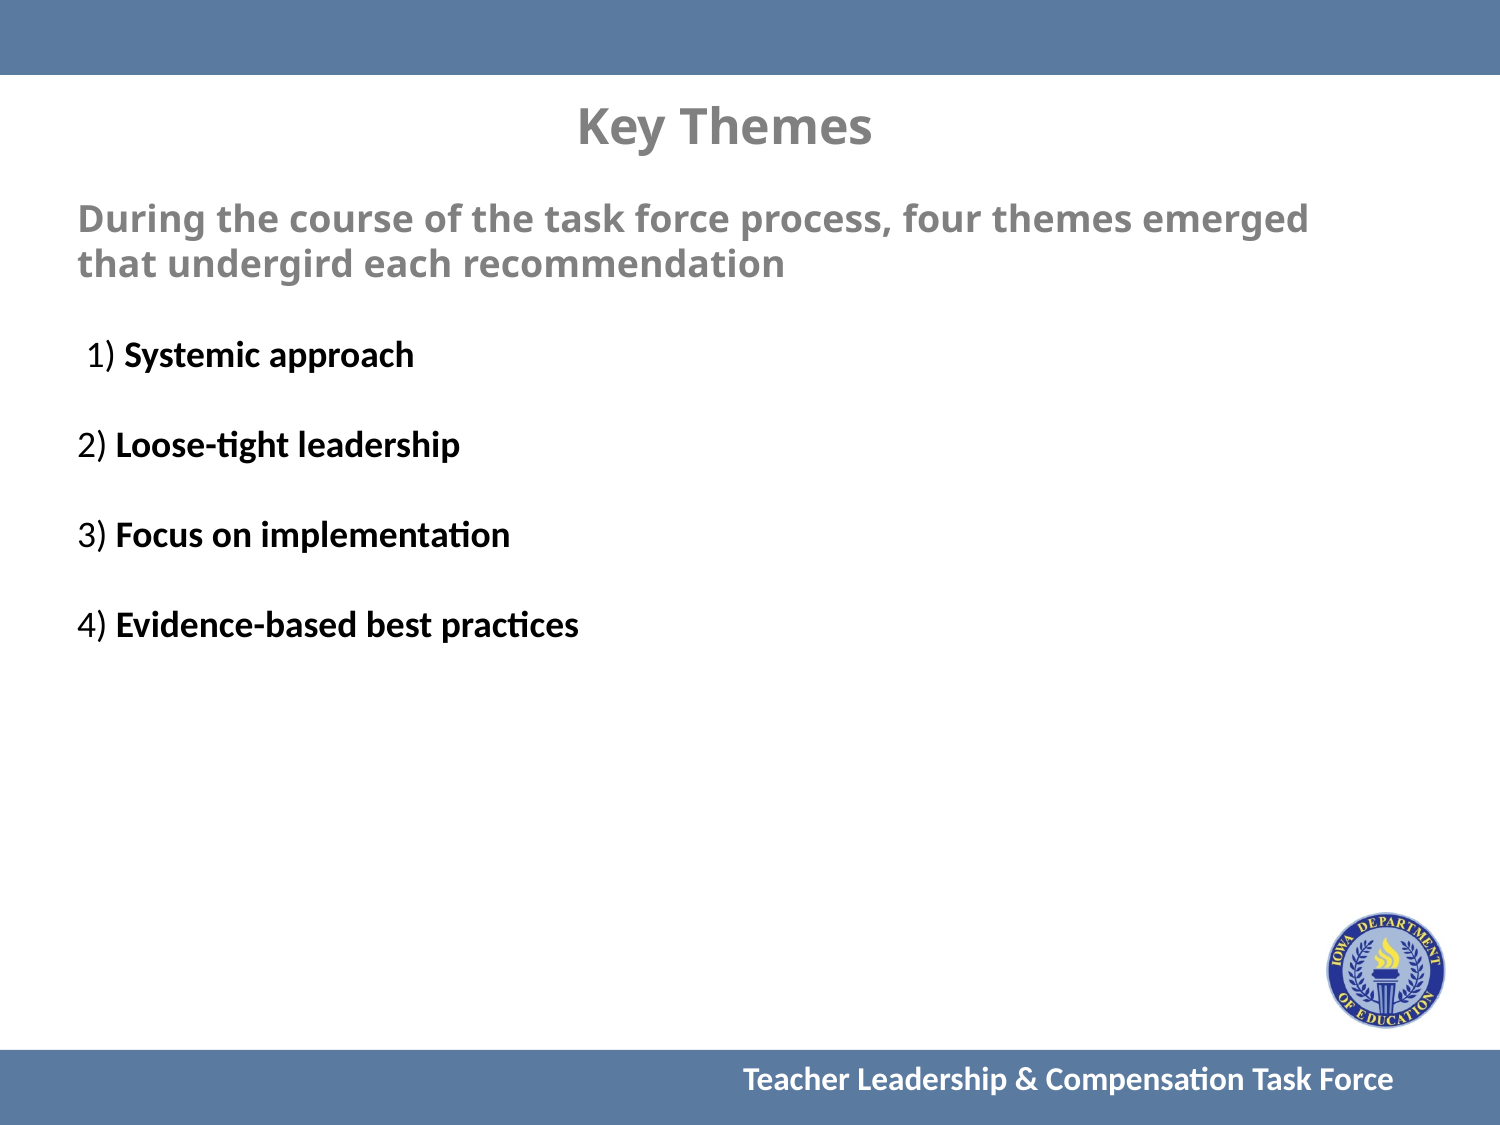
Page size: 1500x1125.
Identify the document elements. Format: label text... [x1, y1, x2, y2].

text_box Key Themes [199, 87, 1250, 163]
text_box [0, 0, 1500, 75]
text_box During the course of the task force process, four themes emerged that undergird each recommendation 1) Systemic approach 2) Loose-tight leadership 3) Focus on implementation 4) Evidence-based best practices [62, 187, 1400, 698]
text_box [0, 1049, 1500, 1125]
picture [1326, 912, 1463, 1038]
text_box Teacher Leadership & Compensation Task Force [728, 1049, 1411, 1105]
